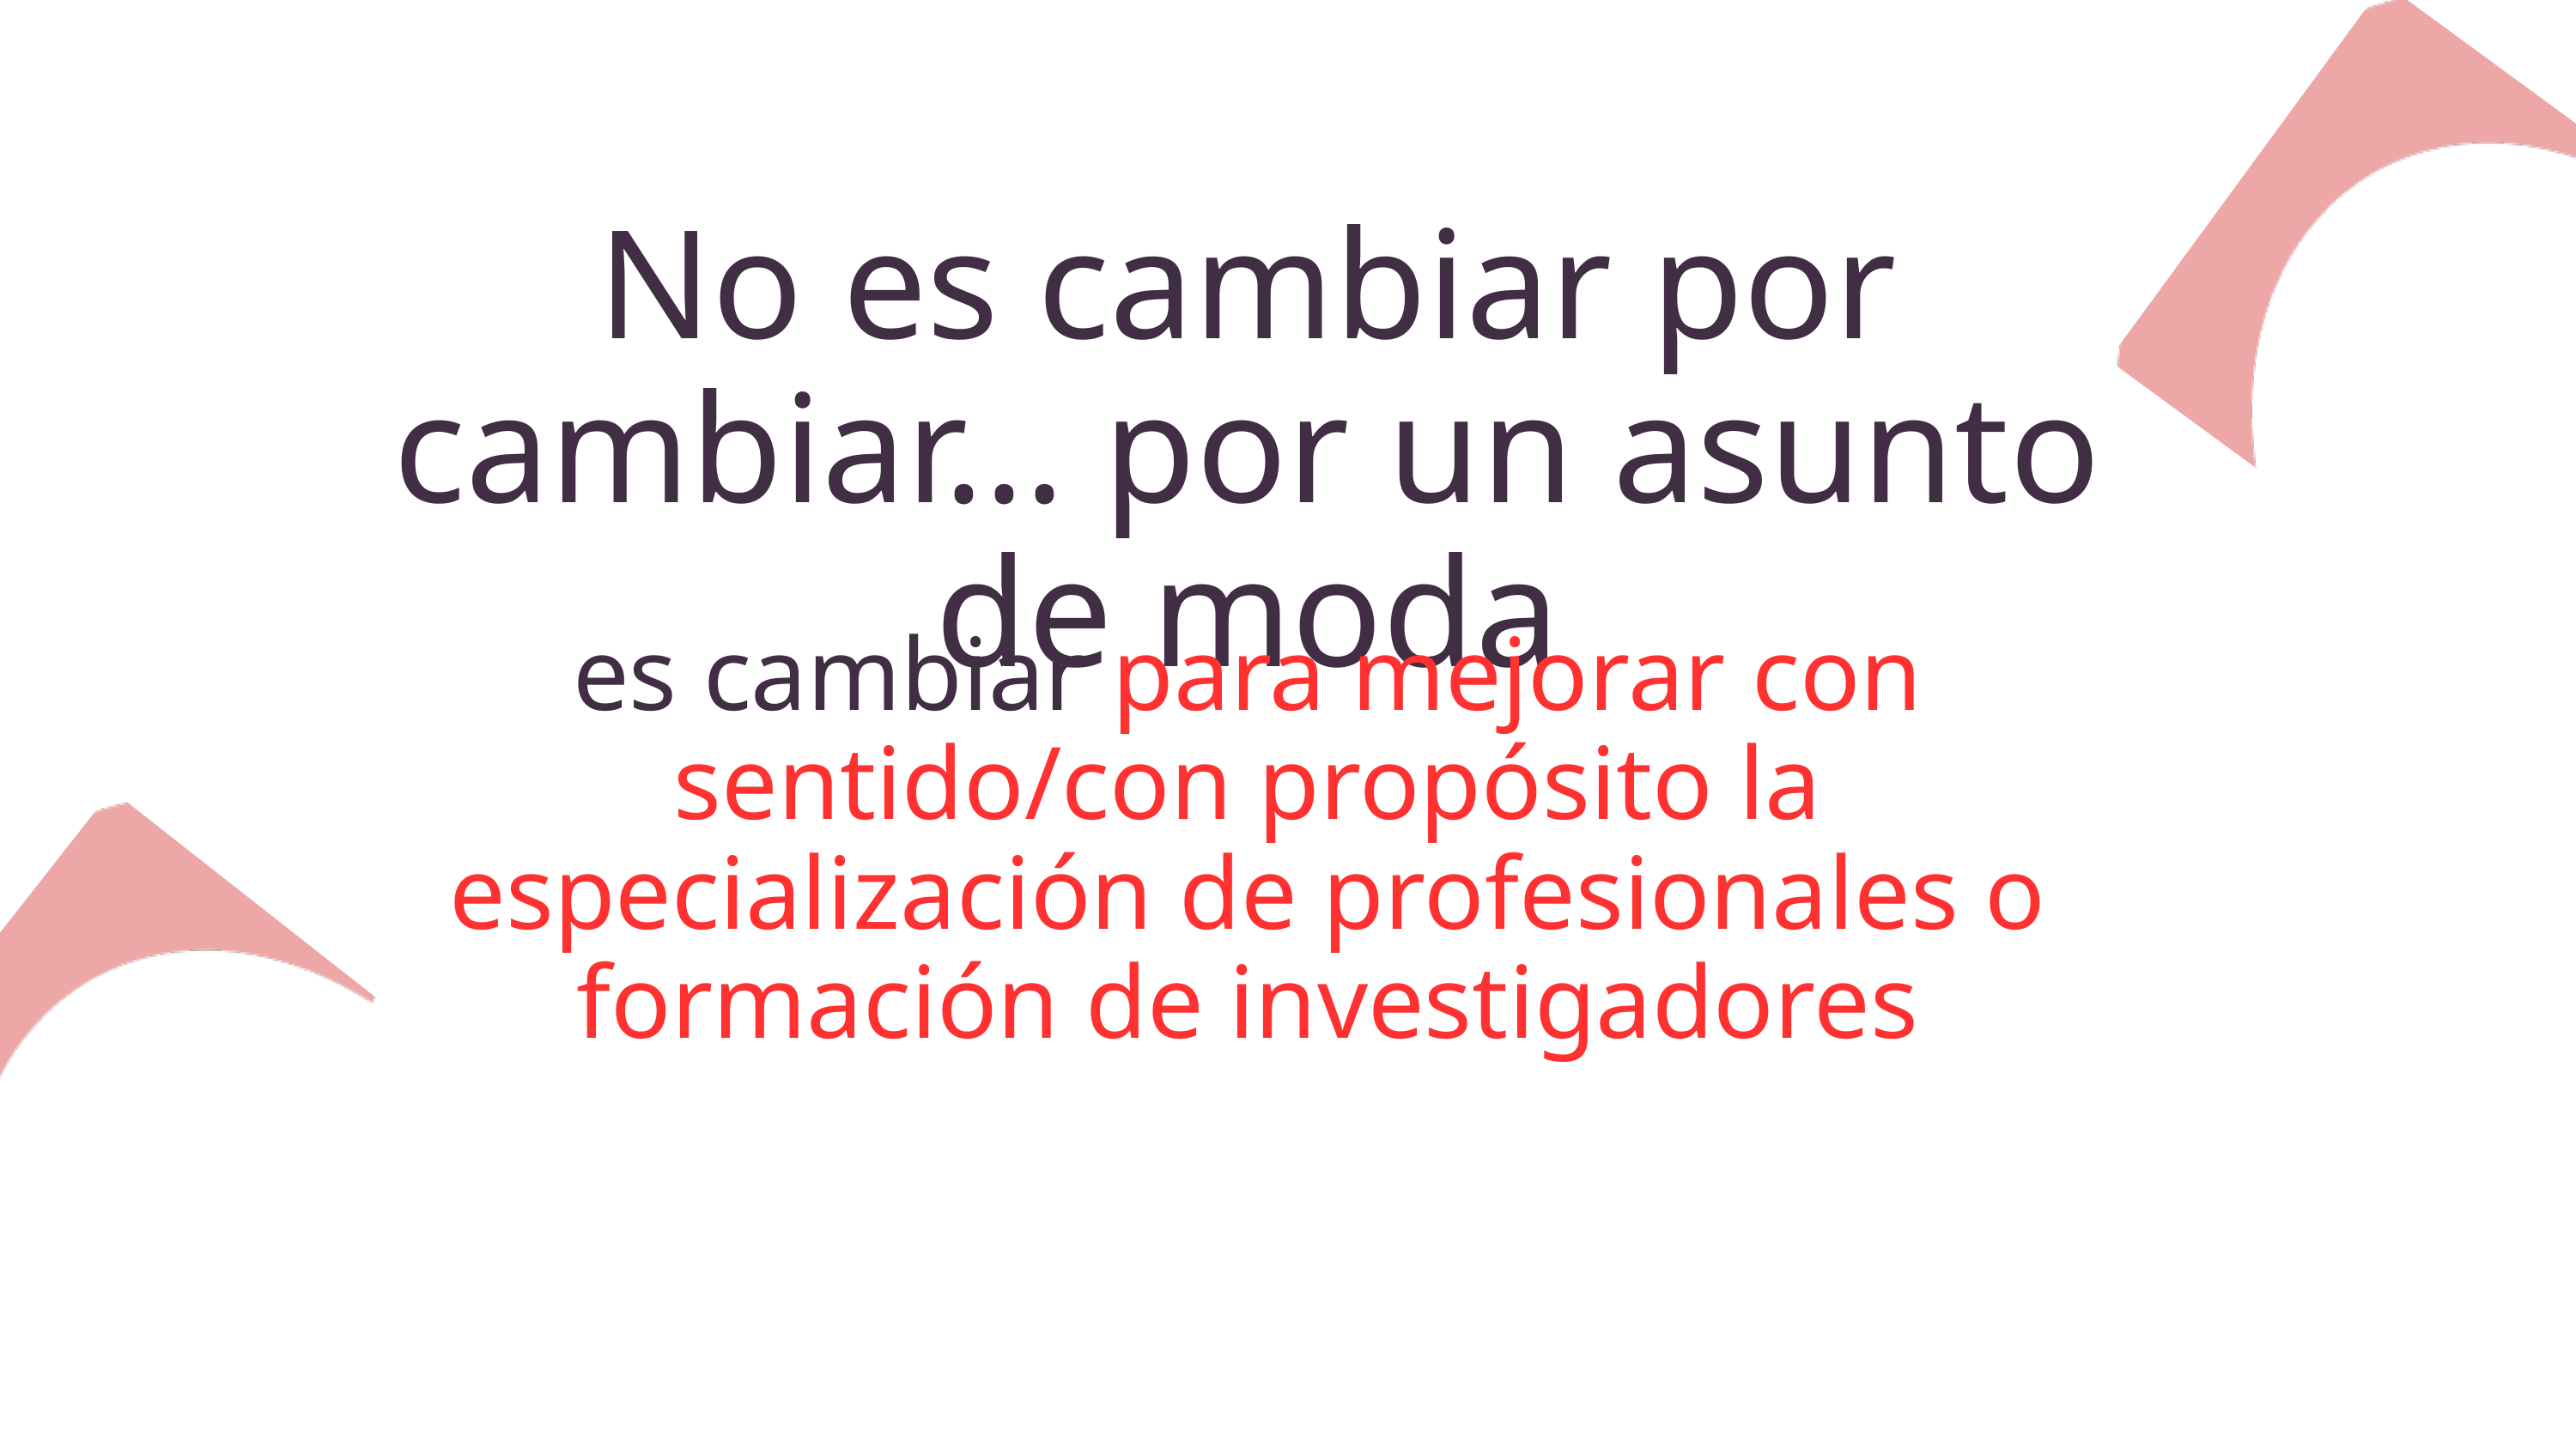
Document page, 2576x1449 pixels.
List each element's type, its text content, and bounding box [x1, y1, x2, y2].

text_box [2158, 0, 2576, 606]
text_box es cambiar para mejorar con sentido/con propósito la especialización de profesionales o formación de investigadores [338, 622, 2158, 1060]
text_box No es cambiar por cambiar... por un asunto de moda [338, 207, 2158, 622]
text_box [0, 790, 428, 1414]
